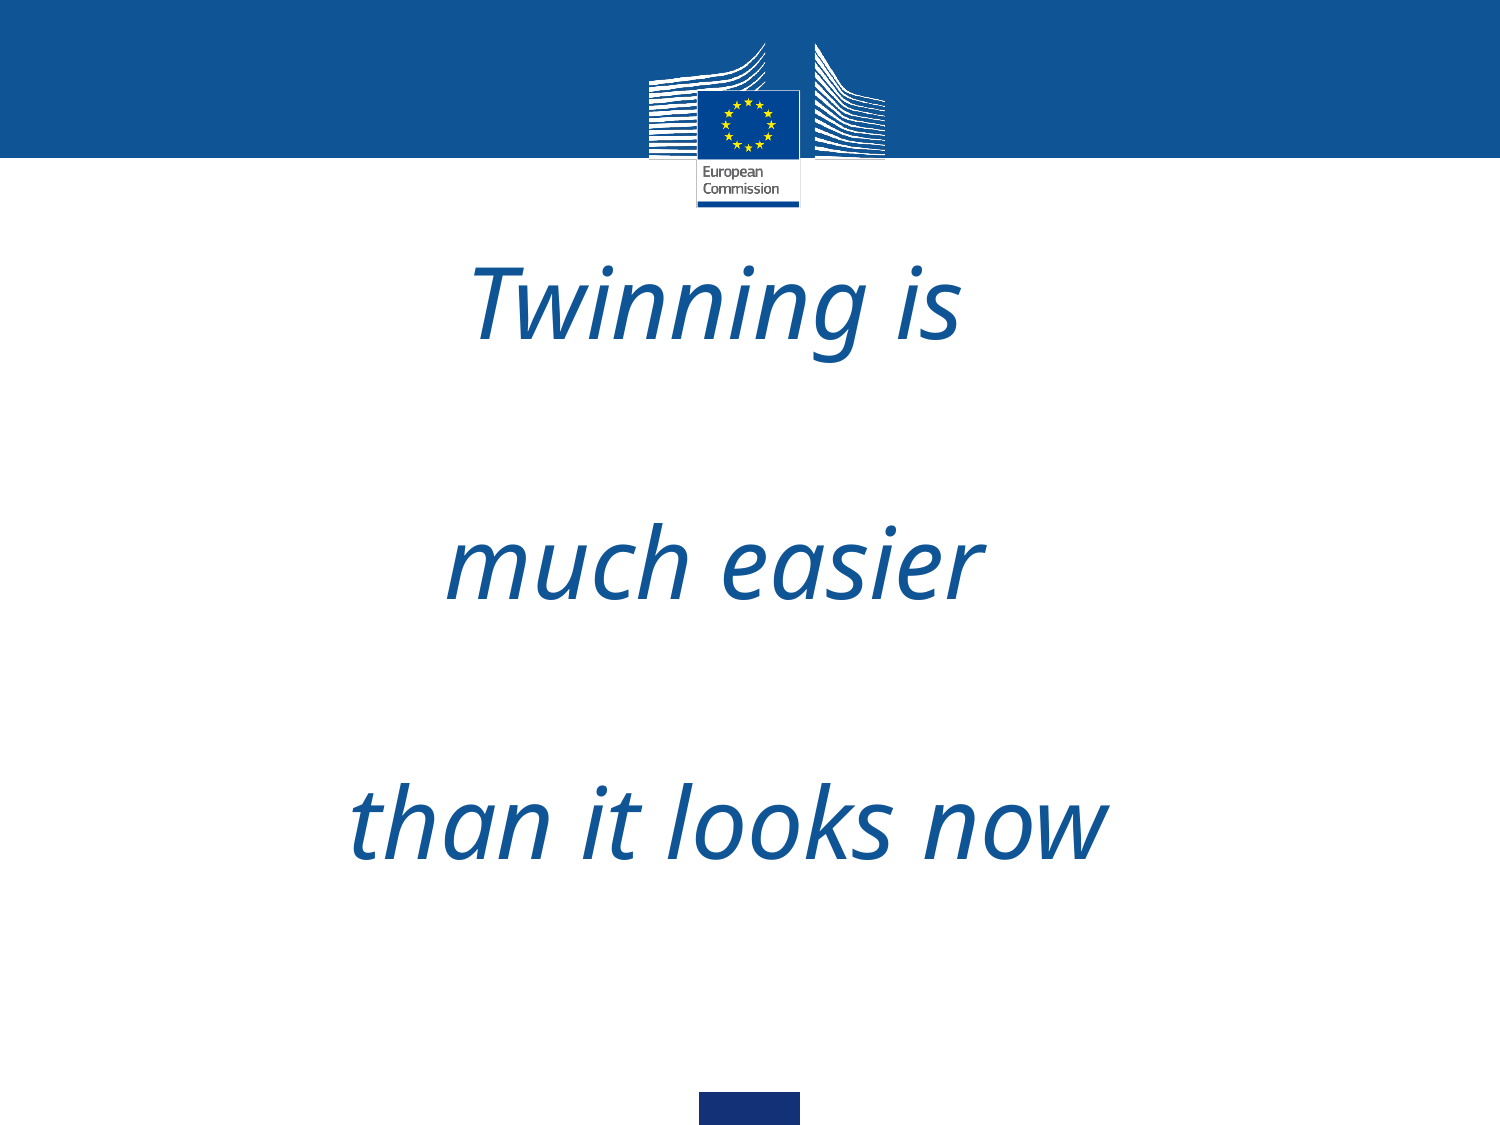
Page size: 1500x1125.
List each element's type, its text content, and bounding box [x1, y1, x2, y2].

list Twinning is much easier than it looks now [53, 231, 1404, 811]
picture [649, 42, 885, 208]
